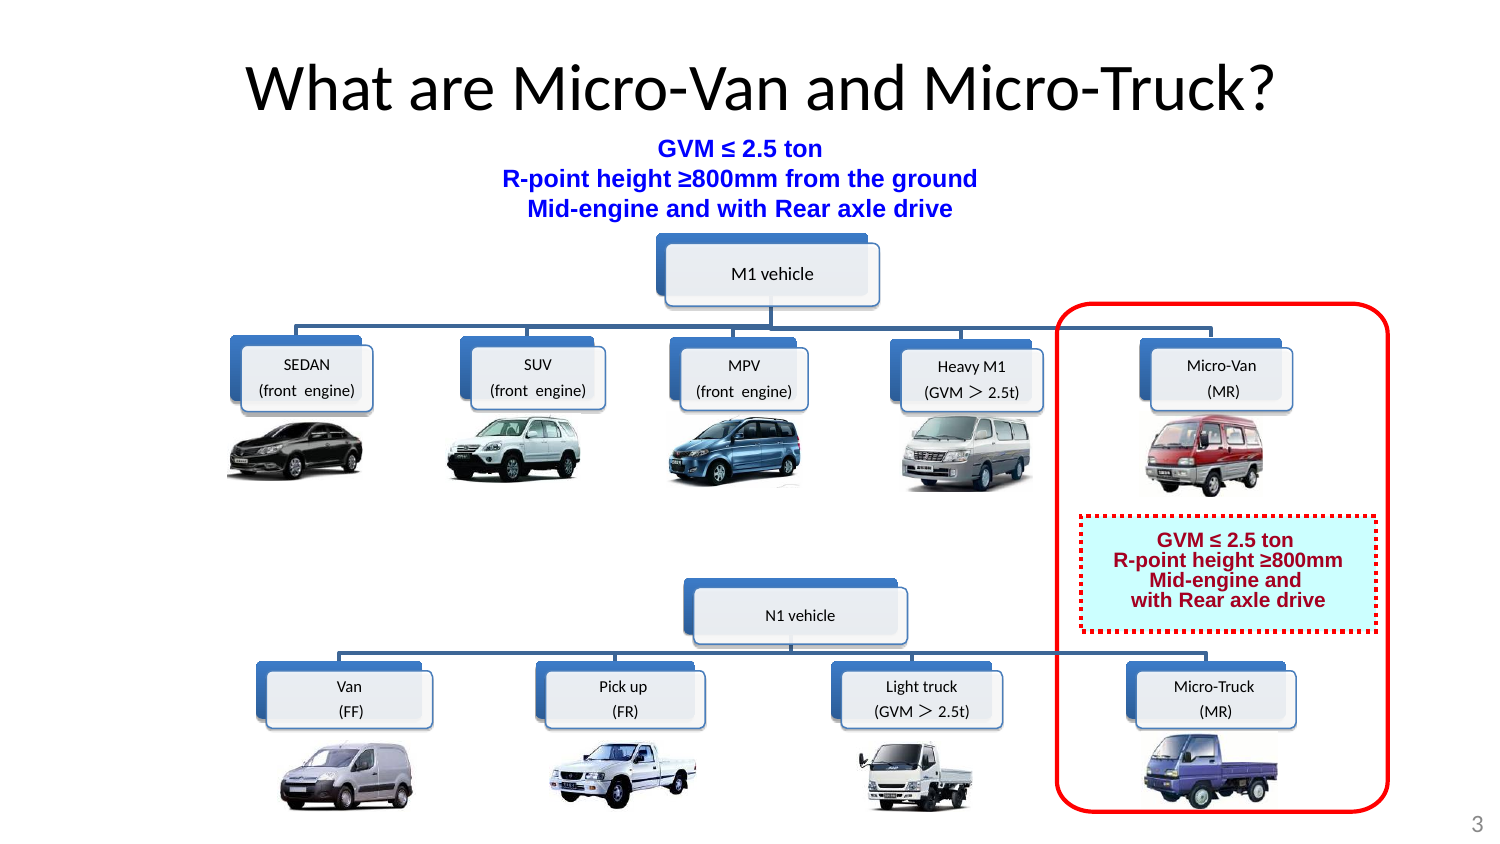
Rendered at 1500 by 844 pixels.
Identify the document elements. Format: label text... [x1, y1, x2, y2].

picture [1138, 412, 1264, 498]
text_box GVM ≤ 2.5 ton R-point height ≥800mm from the ground Mid-engine and with Rear axle drive [454, 126, 1034, 228]
picture [277, 740, 417, 812]
picture [855, 740, 974, 812]
picture [548, 740, 697, 812]
text_box 3 [1442, 802, 1499, 843]
text_box GVM ≤ 2.5 ton R-point height ≥800mm Mid-engine and with Rear axle drive [1080, 516, 1376, 632]
picture [1141, 731, 1278, 810]
picture [227, 419, 364, 482]
picture [666, 412, 803, 488]
title What are Micro-Van and Micro-Truck? [64, 33, 1459, 134]
picture [444, 413, 581, 483]
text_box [255, 577, 1297, 729]
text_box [229, 232, 1293, 412]
picture [899, 414, 1033, 492]
text_box [1056, 303, 1388, 812]
